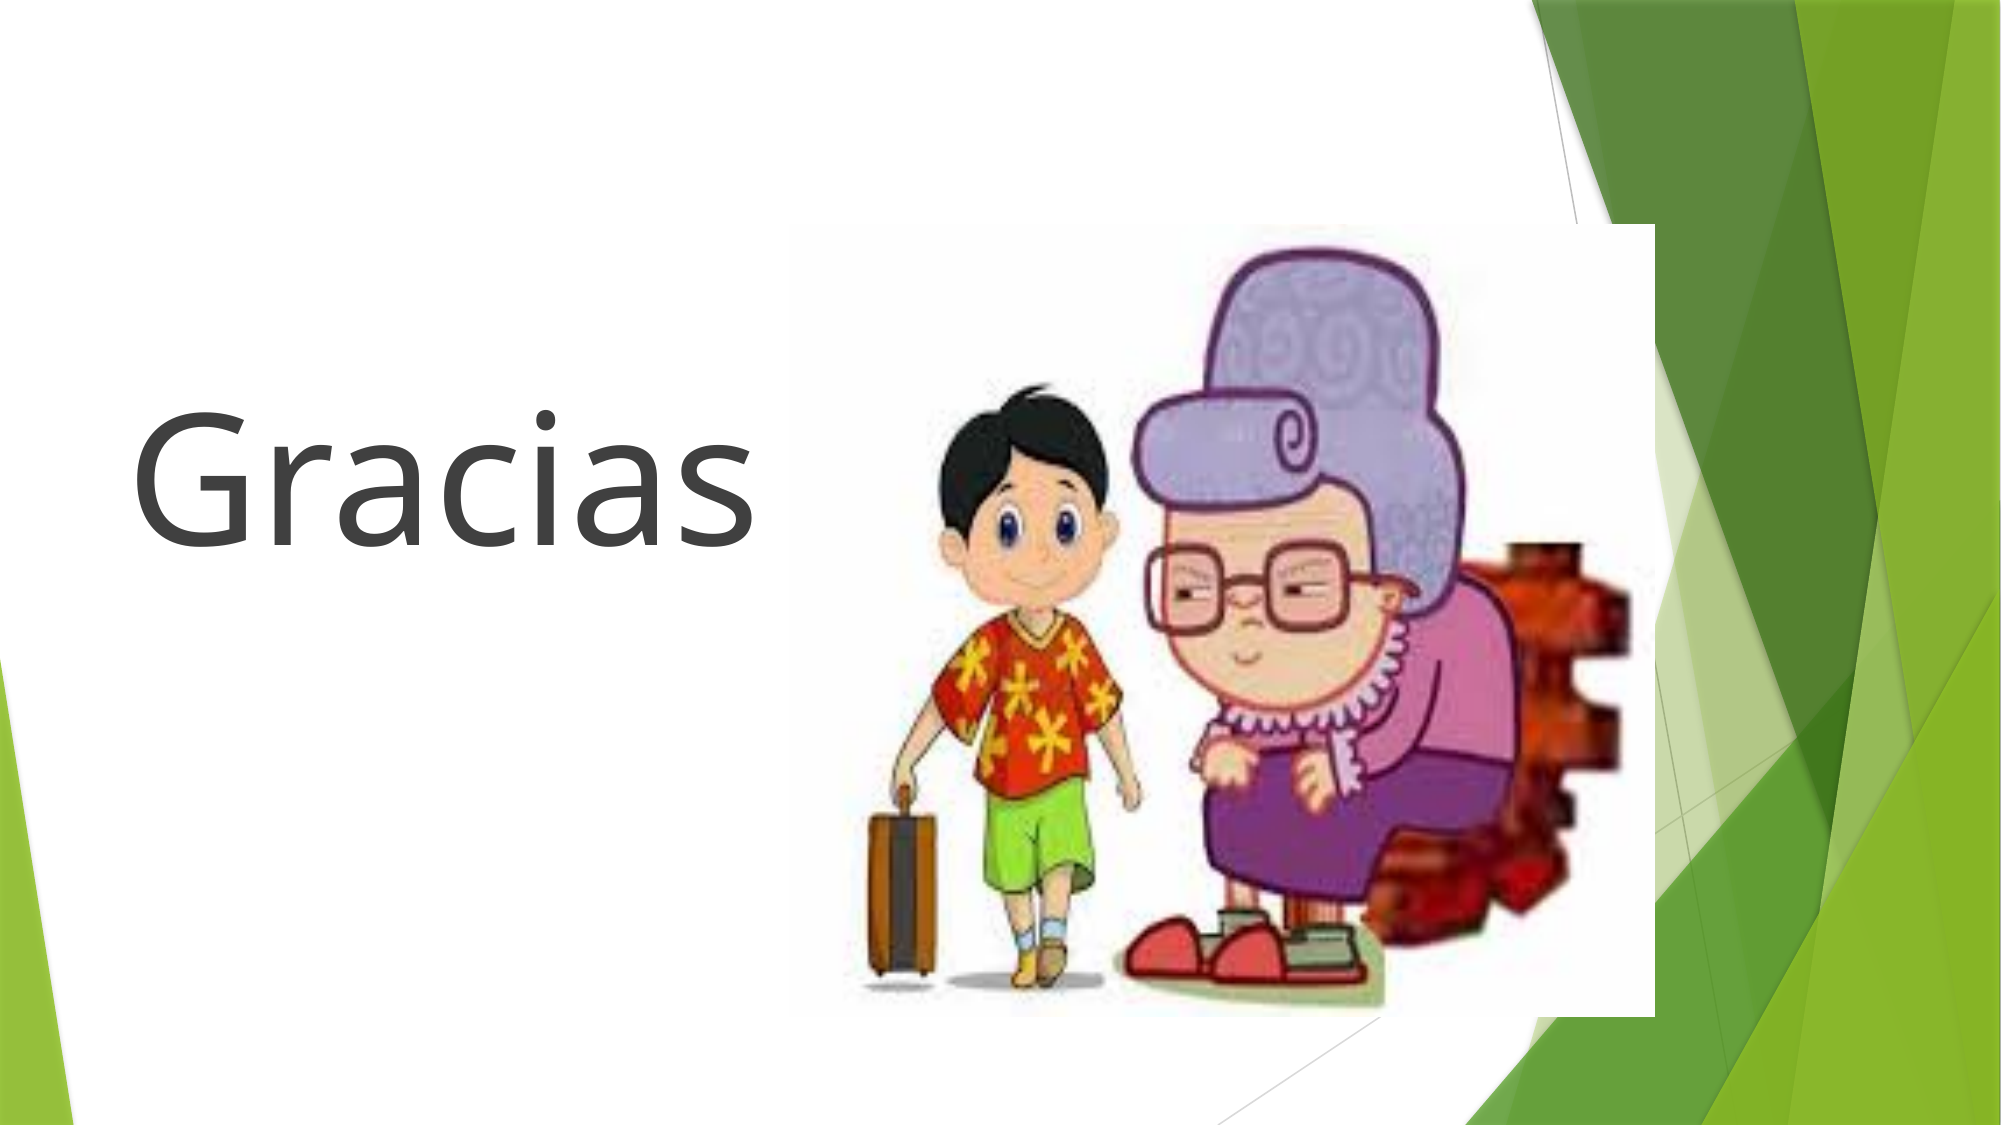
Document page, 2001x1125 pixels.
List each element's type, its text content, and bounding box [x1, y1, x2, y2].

list Gracias [111, 354, 784, 992]
picture [788, 223, 1655, 1017]
